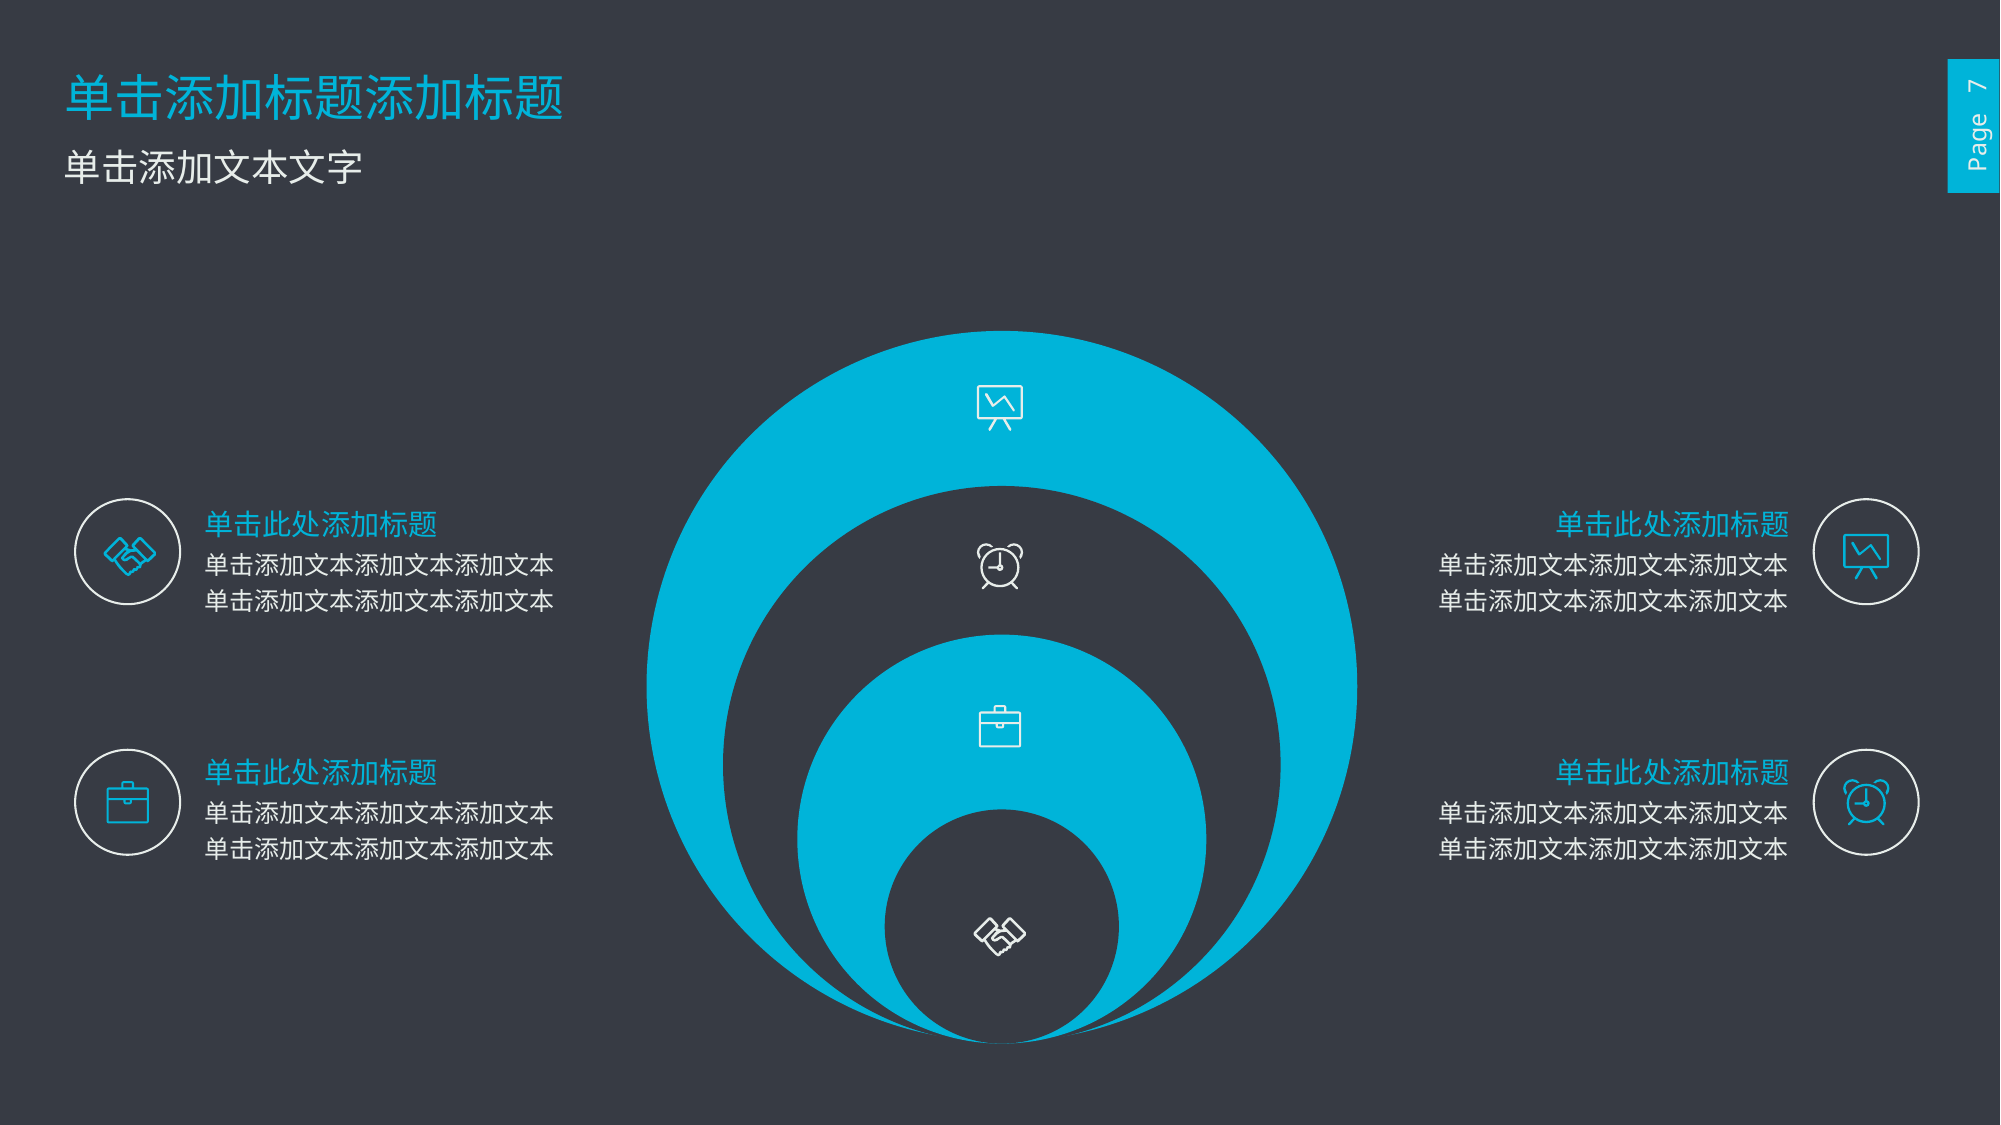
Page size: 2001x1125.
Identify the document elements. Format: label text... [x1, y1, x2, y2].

text_box 单击添加文本文字 [48, 136, 379, 197]
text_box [75, 499, 572, 872]
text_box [646, 330, 1358, 1044]
text_box Page 7 [1953, 64, 1999, 187]
text_box 单击添加标题添加标题 [49, 59, 580, 134]
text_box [1421, 499, 1919, 872]
text_box [1947, 58, 2000, 194]
